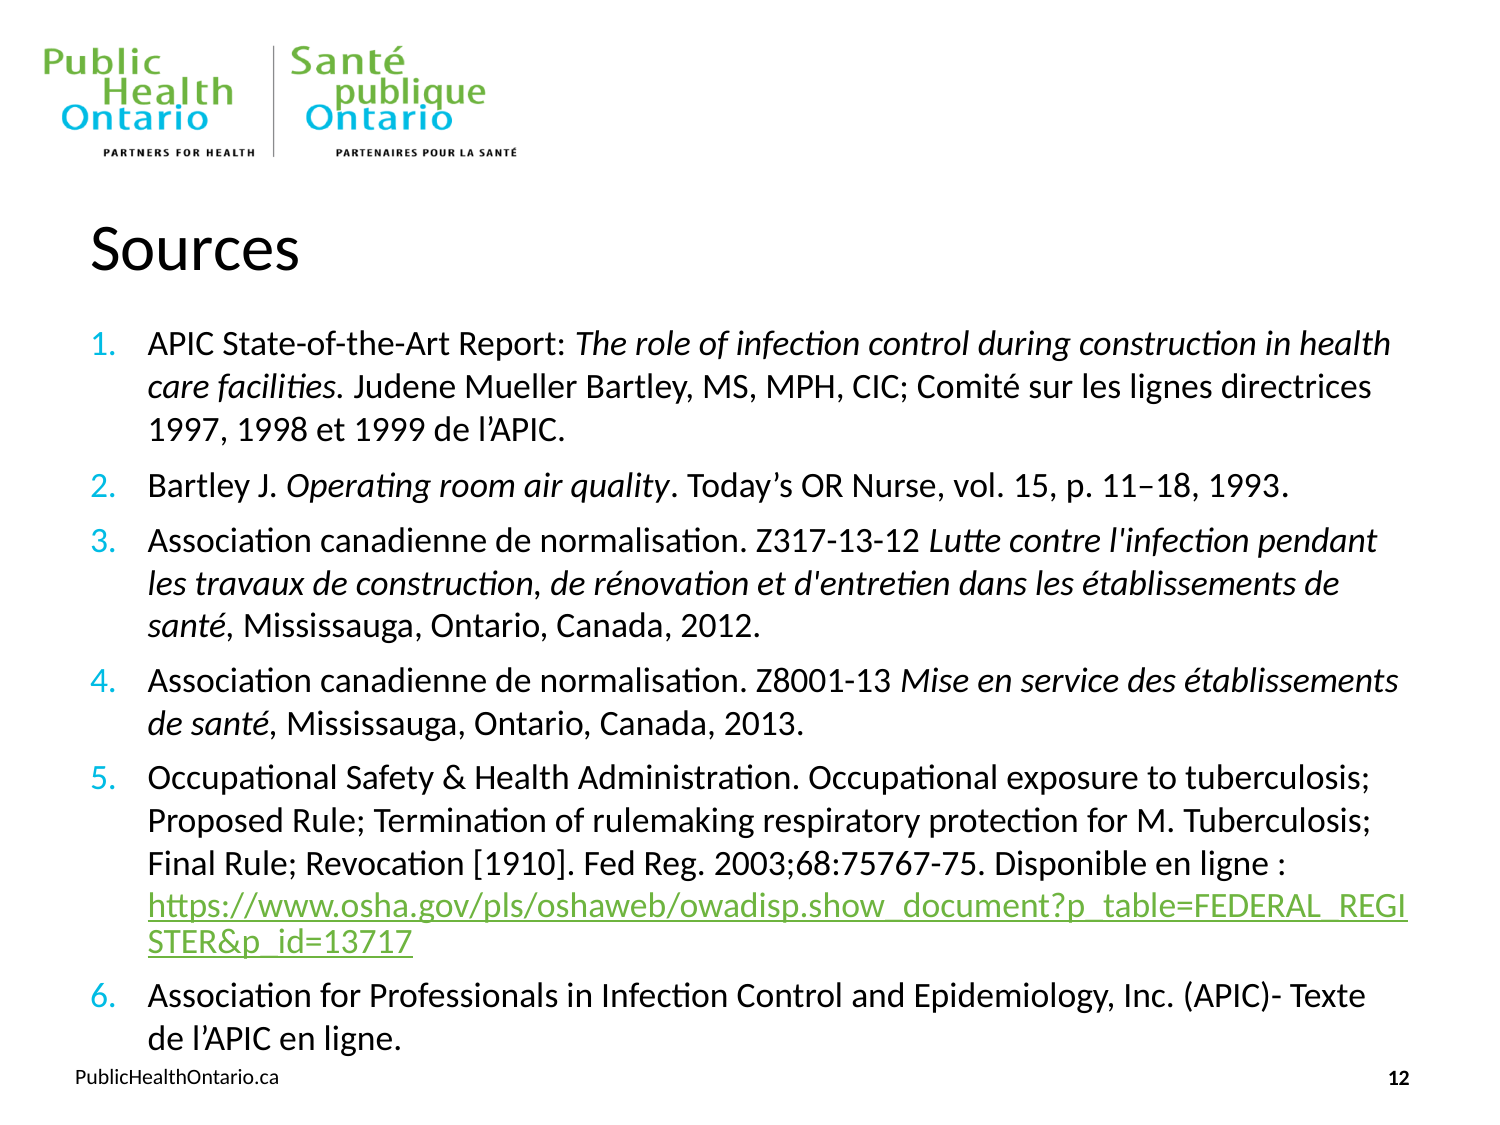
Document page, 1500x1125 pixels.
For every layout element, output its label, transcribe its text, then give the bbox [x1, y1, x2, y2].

slide_number 12 [1287, 1057, 1425, 1096]
picture [37, 37, 525, 165]
list APIC State-of-the-Art Report: The role of infection control during construction in health care facilities. Judene Mueller Bartley, MS, MPH, CIC; Comité sur les lignes directrices 1997, 1998 et 1999 de l’APIC. Bartley J. Operating room air quality. Today’s OR Nurse, vol. 15, p. 11–18, 1993. Association canadienne de normalisation. Z317-13-12 Lutte contre l'infection pendant les travaux de construction, de rénovation et d'entretien dans les établissements de santé, Mississauga, Ontario, Canada, 2012. Association canadienne de normalisation. Z8001-13 Mise en service des établissements de santé, Mississauga, Ontario, Canada, 2013. Occupational Safety & Health Administration. Occupational exposure to tuberculosis; Proposed Rule; Termination of rulemaking respiratory protection for M. Tuberculosis; Final Rule; Revocation [1910]. Fed Reg. 2003;68:75767-75. Disponible en ligne : https://www.osha.gov/pls/oshaweb/owadisp.show_document?p_table=FEDERAL_REGISTER&p_id=13717 Association for Professionals in Infection Control and Epidemiology, Inc. (APIC)- Texte de l’APIC en ligne. [75, 312, 1425, 1038]
title Sources [75, 187, 1425, 300]
